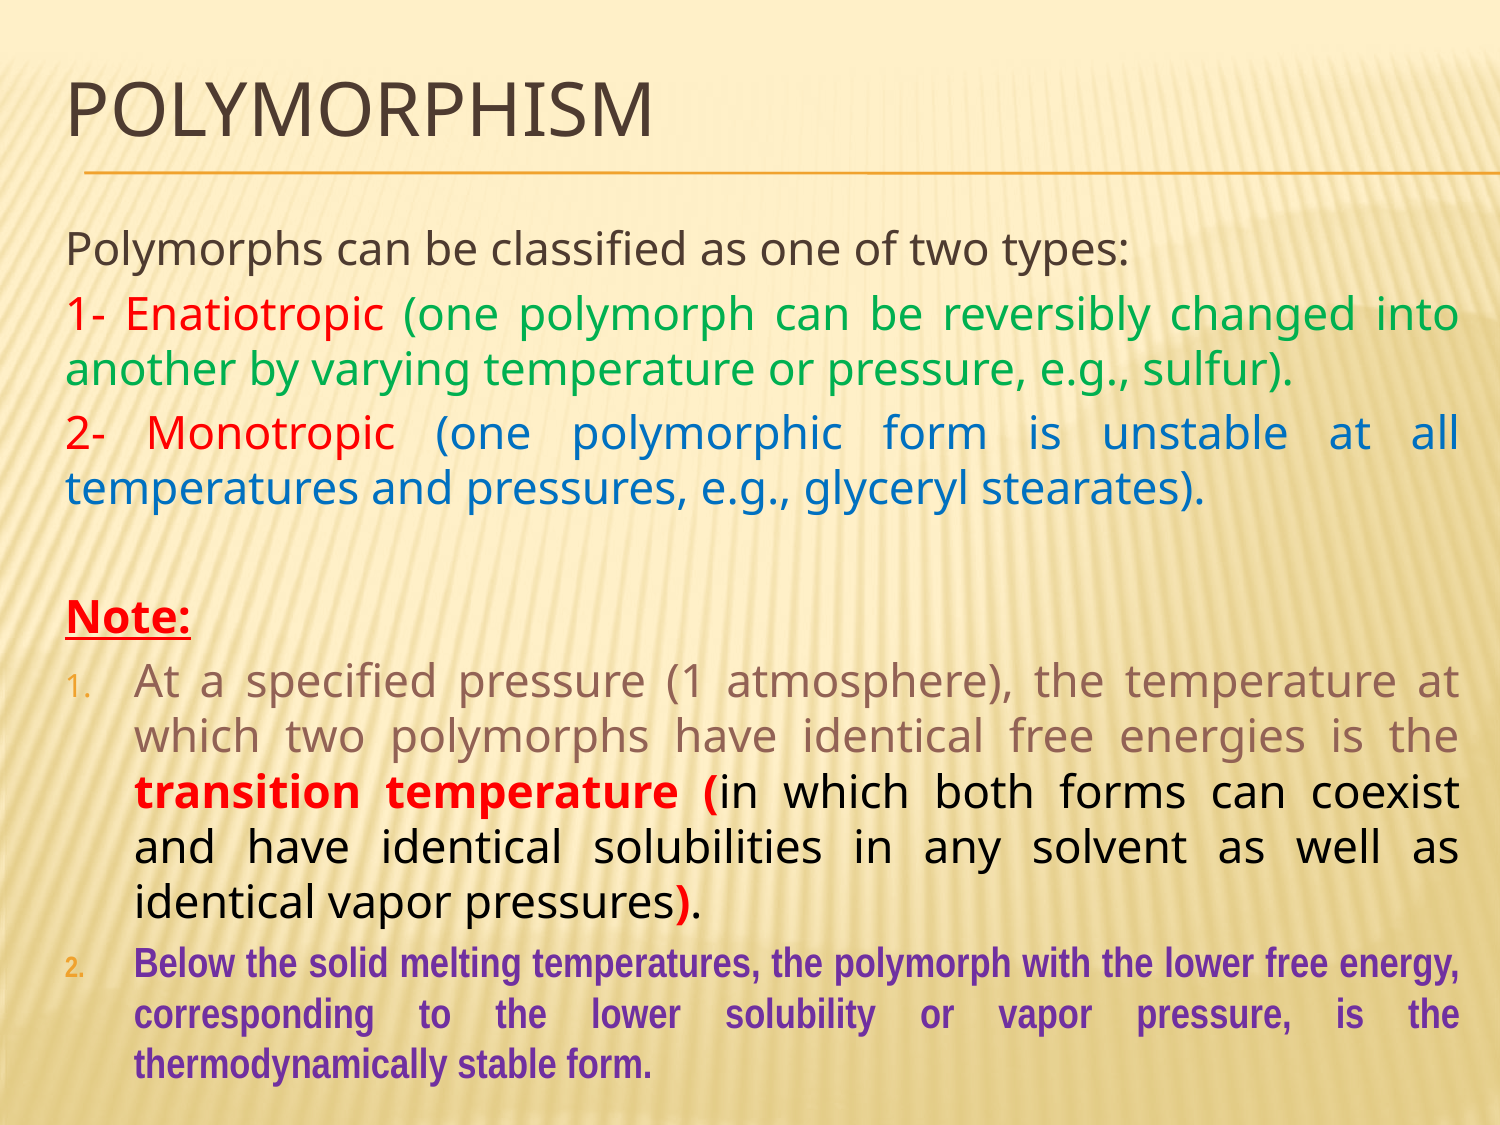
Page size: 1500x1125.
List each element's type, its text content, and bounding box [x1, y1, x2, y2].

title Polymorphism [50, 37, 1475, 175]
list Polymorphs can be classified as one of two types: 1- Enatiotropic (one polymorph can be reversibly changed into another by varying temperature or pressure, e.g., sulfur). 2- Monotropic (one polymorphic form is unstable at all temperatures and pressures, e.g., glyceryl stearates). Note: At a specified pressure (1 atmosphere), the temperature at which two polymorphs have identical free energies is the transition temperature (in which both forms can coexist and have identical solubilities in any solvent as well as identical vapor pressures). Below the solid melting temperatures, the polymorph with the lower free energy, corresponding to the lower solubility or vapor pressure, is the thermodynamically stable form. [50, 212, 1475, 1100]
